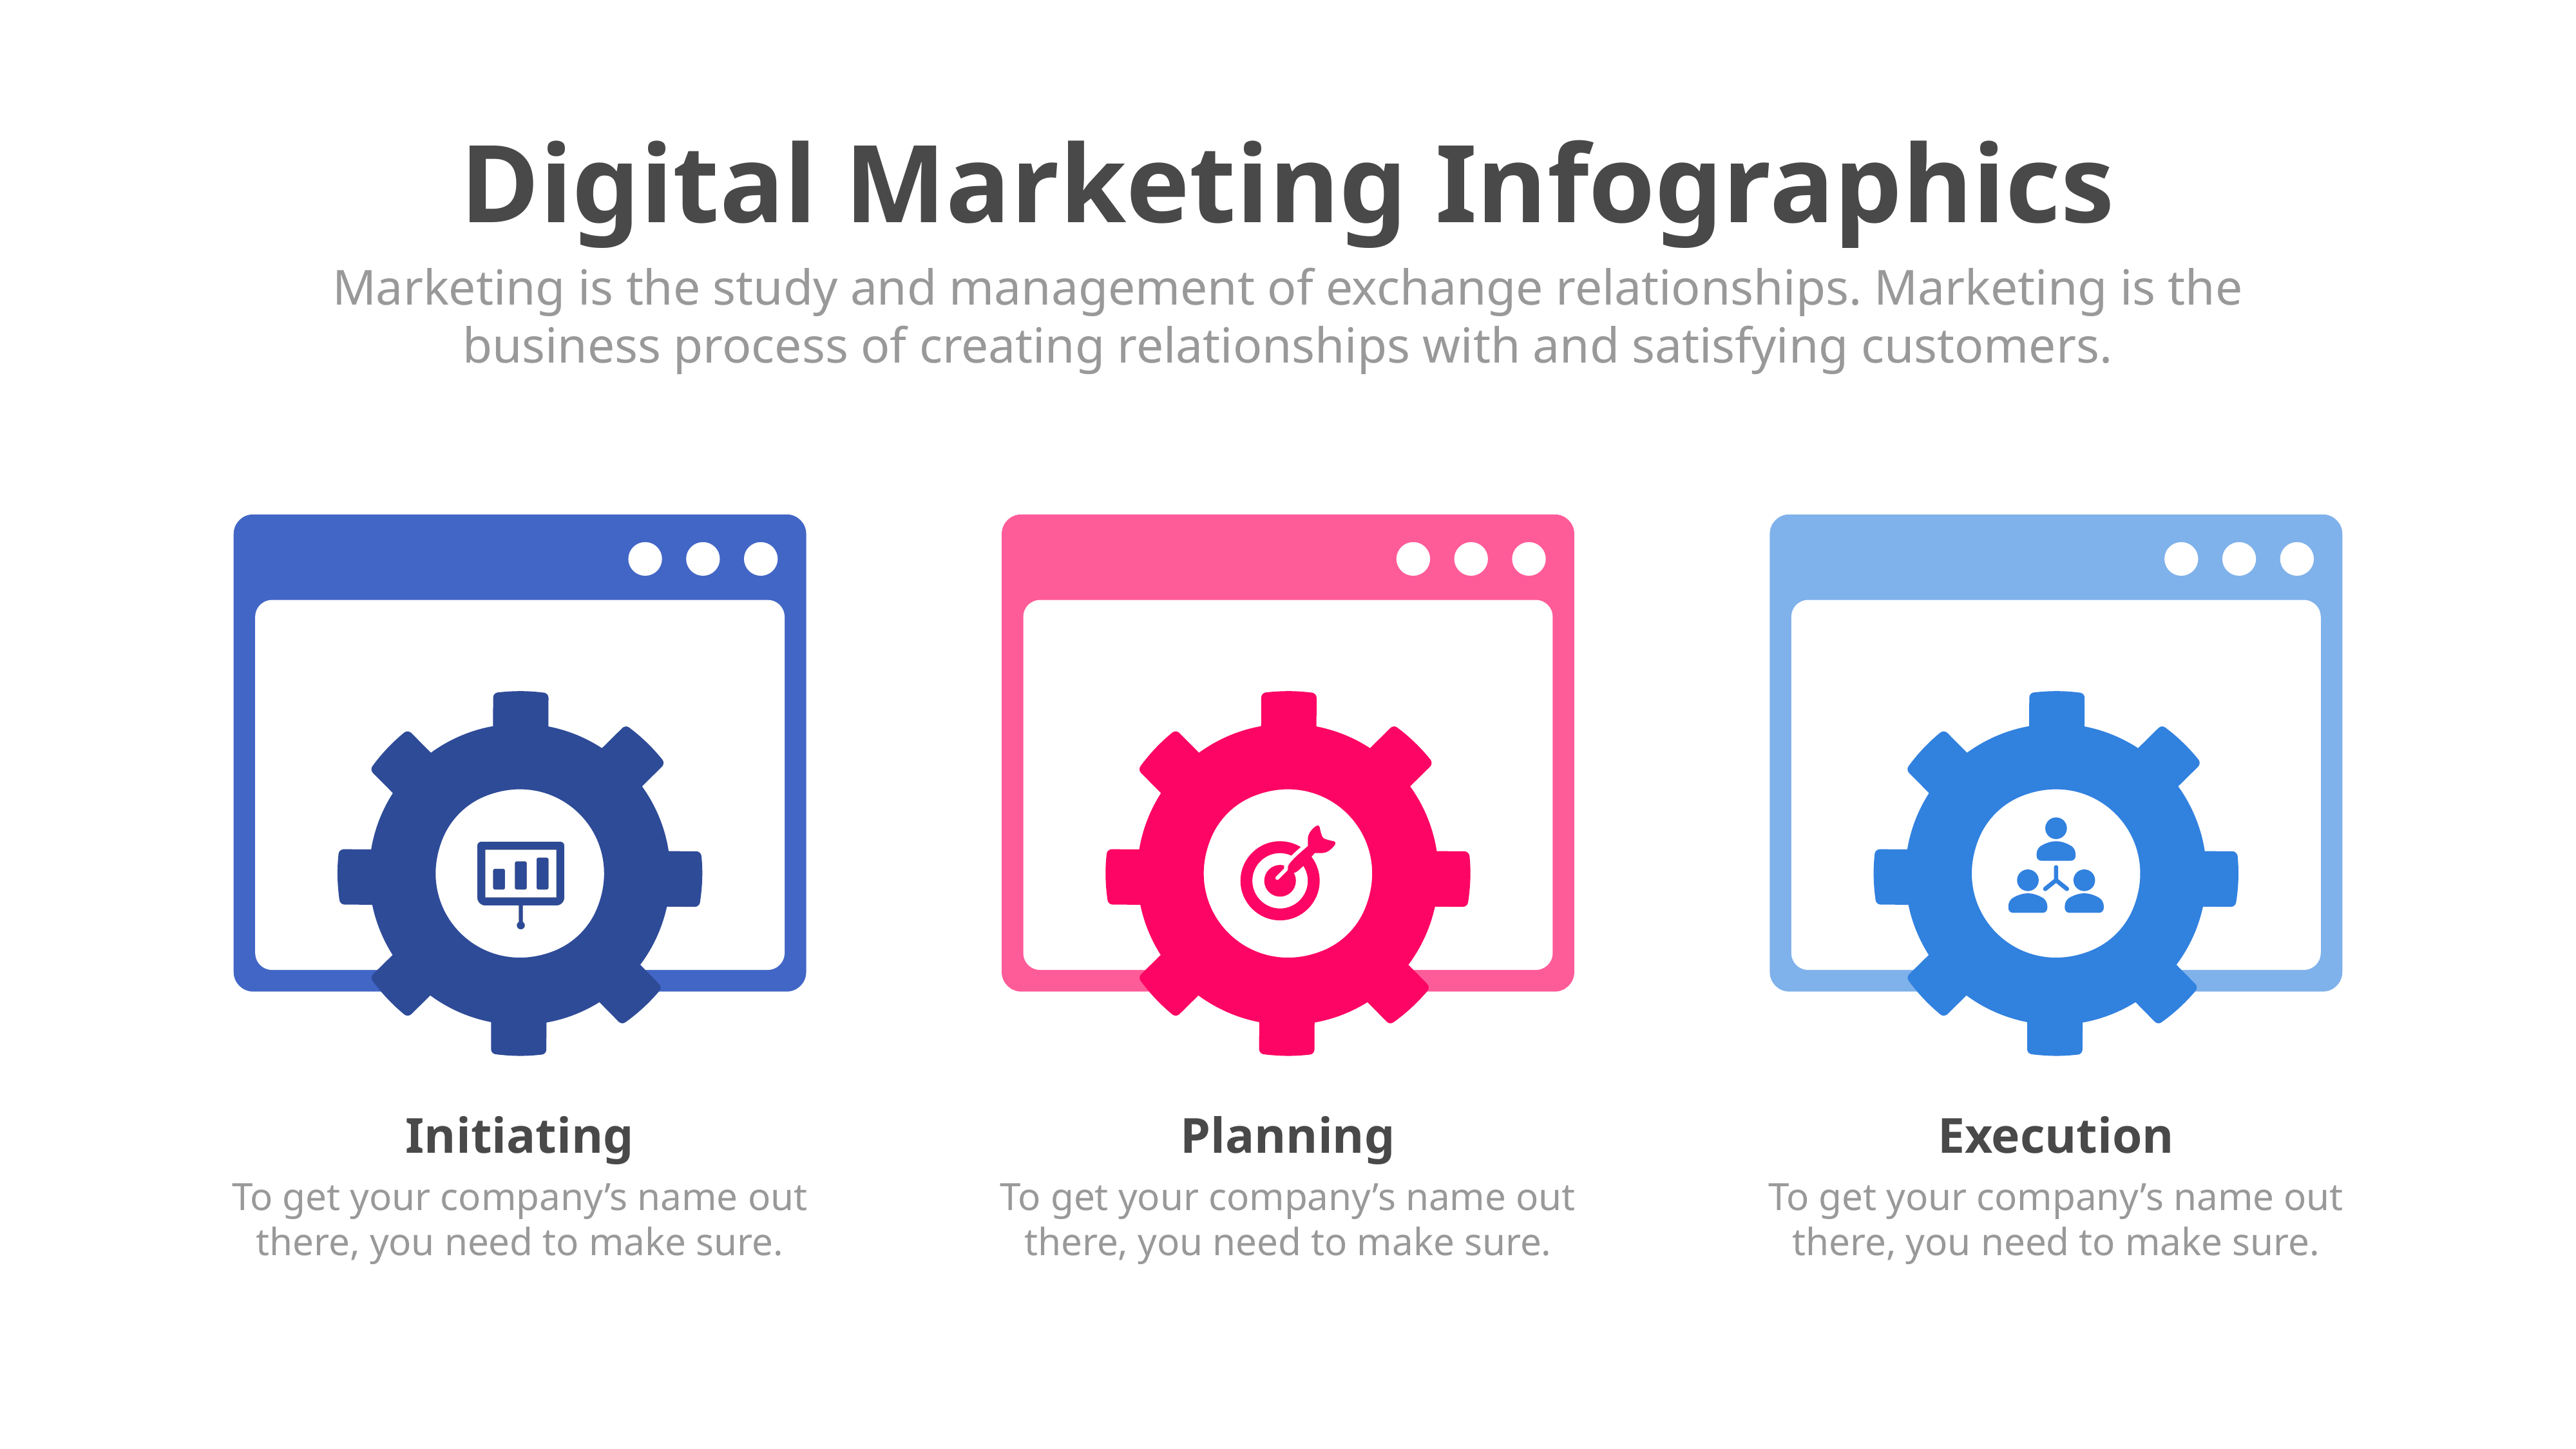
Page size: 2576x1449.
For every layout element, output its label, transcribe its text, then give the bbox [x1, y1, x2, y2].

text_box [2008, 817, 2104, 913]
picture [477, 842, 564, 929]
text_box [1240, 825, 1336, 921]
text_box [948, 1099, 1628, 1269]
text_box Marketing is the study and management of exchange relationships. Marketing is the business process of creating relationships with and satisfying customers. [281, 251, 2295, 377]
text_box Digital Marketing Infographics [450, 110, 2125, 249]
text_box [1716, 1099, 2396, 1269]
text_box [233, 514, 806, 992]
text_box [1873, 691, 2238, 1056]
text_box [1023, 600, 1553, 971]
text_box [255, 600, 785, 971]
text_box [1396, 542, 1546, 576]
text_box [628, 542, 778, 576]
text_box [1770, 514, 2343, 992]
text_box [1002, 514, 1574, 992]
text_box [1105, 691, 1471, 1056]
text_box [2164, 542, 2314, 576]
text_box [337, 691, 703, 1056]
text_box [180, 1099, 859, 1269]
text_box [1791, 600, 2321, 971]
